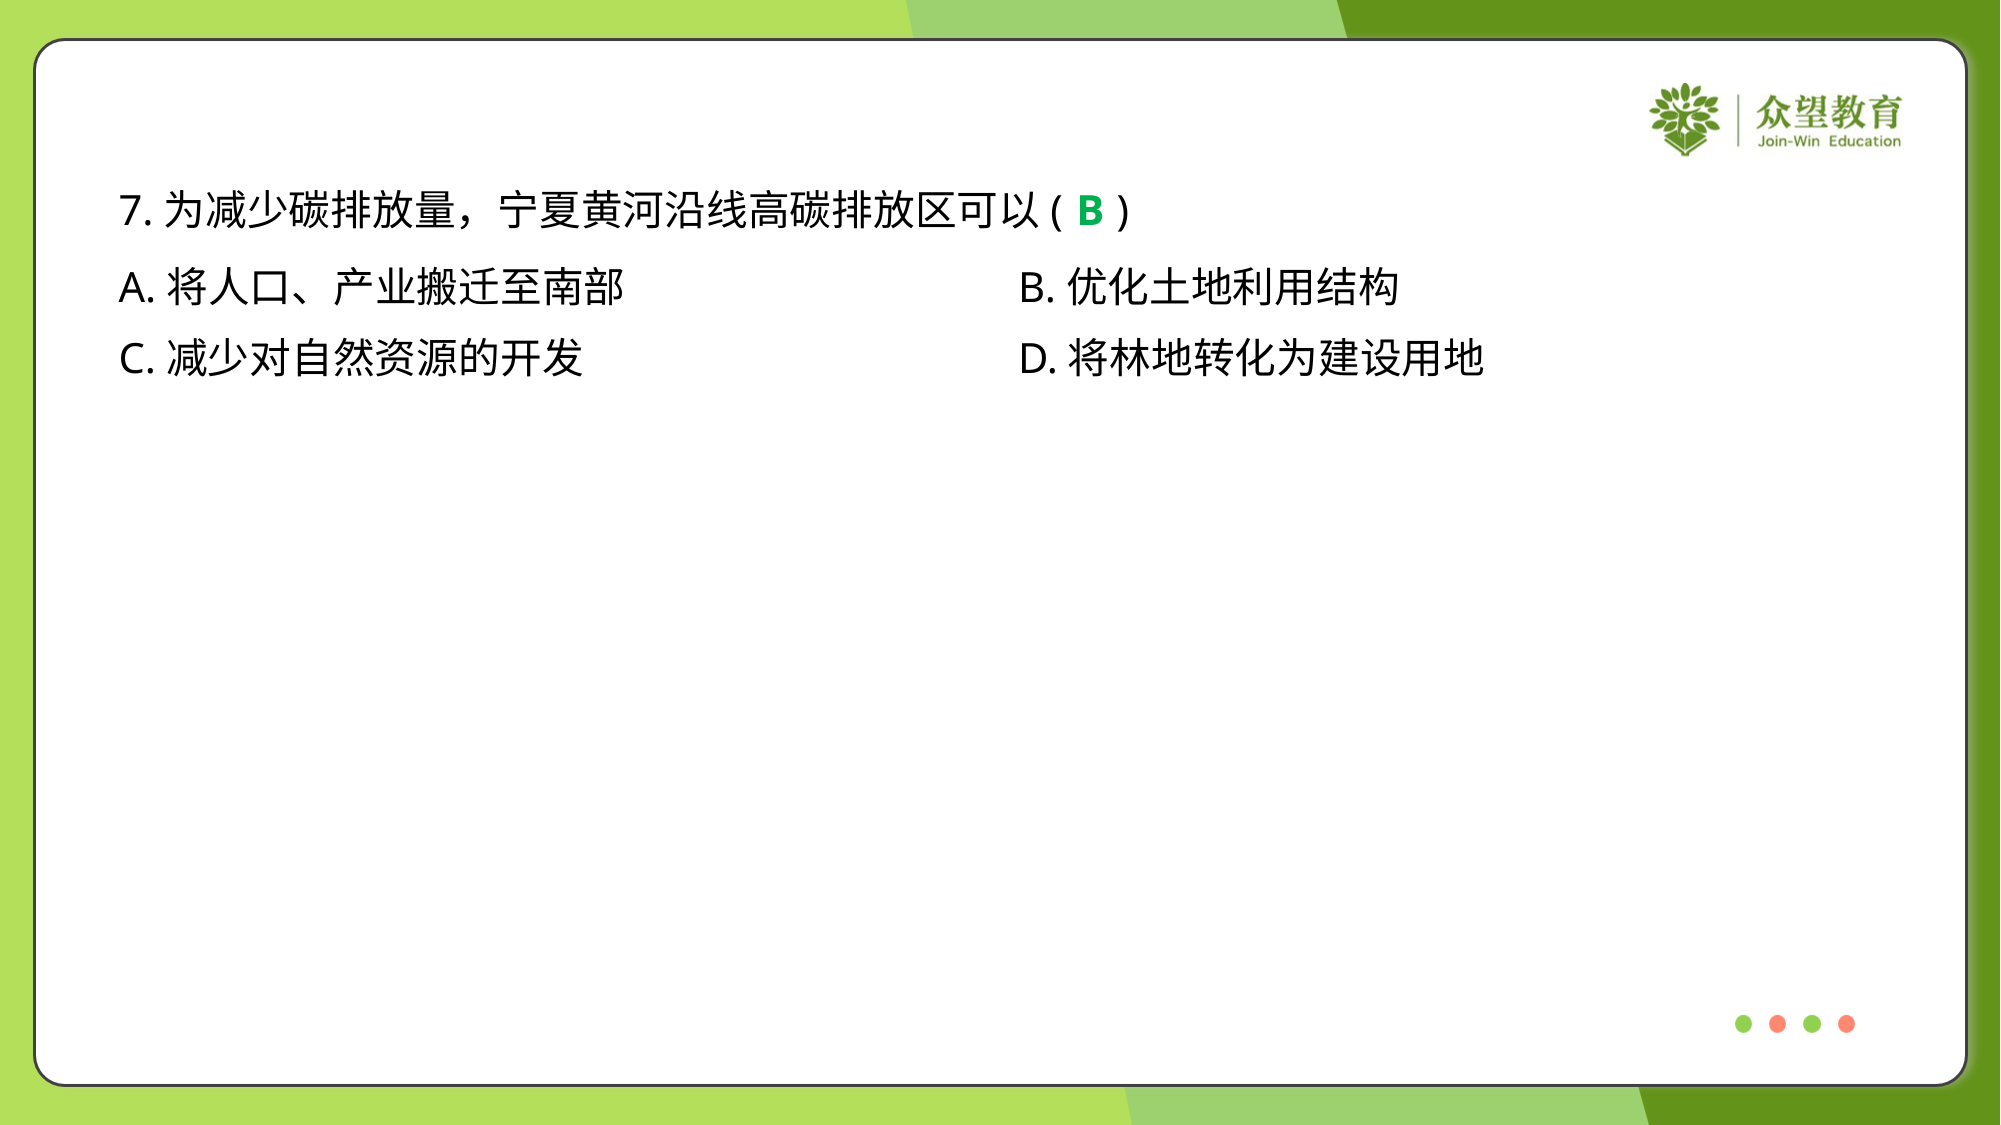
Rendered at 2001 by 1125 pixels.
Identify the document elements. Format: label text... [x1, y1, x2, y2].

text_box 7.为减少碳排放量，宁夏黄河沿线高碳排放区可以( ) [1120, 158, 1883, 226]
picture [0, 0, 2000, 1125]
text_box B [1060, 158, 1120, 226]
text_box A.将人口、产业搬迁至南部 B.优化土地利用结构 C.减少对自然资源的开发 D.将林地转化为建设用地 [118, 235, 1883, 374]
text_box 7.为减少碳排放量，宁夏黄河沿线高碳排放区可以( ) [118, 158, 1060, 226]
